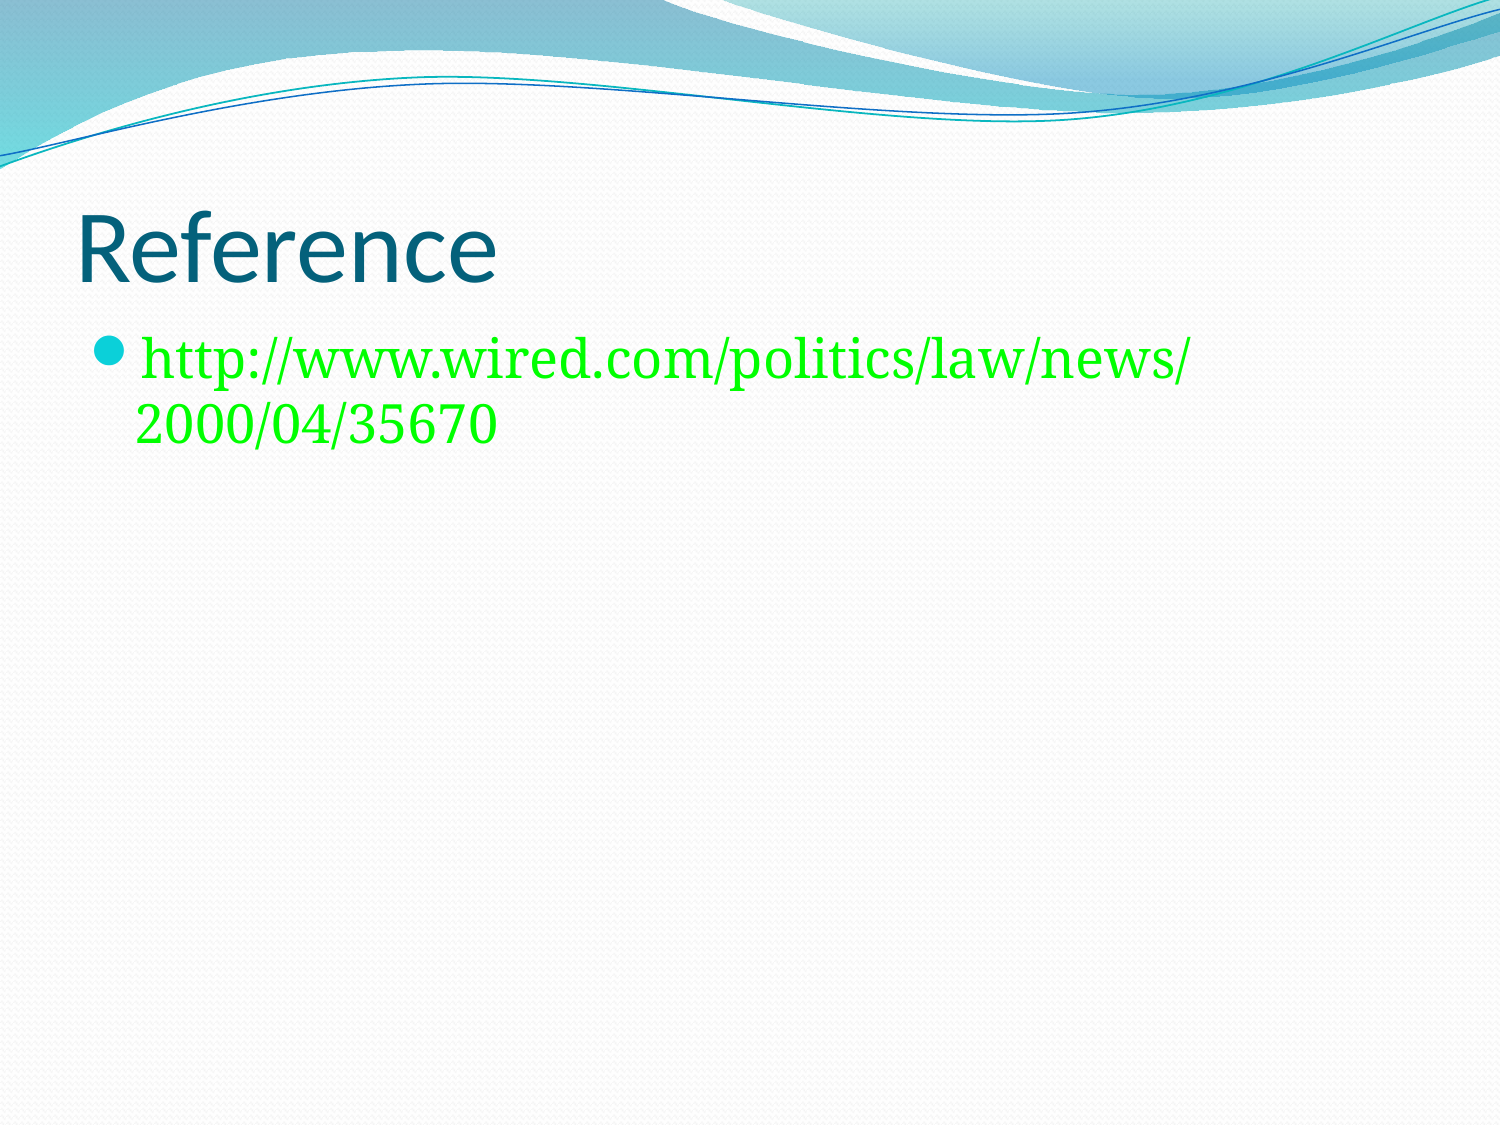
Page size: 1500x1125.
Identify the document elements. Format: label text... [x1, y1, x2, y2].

title Reference [75, 115, 1425, 303]
list http://www.wired.com/politics/law/news/2000/04/35670 [75, 317, 1425, 1038]
